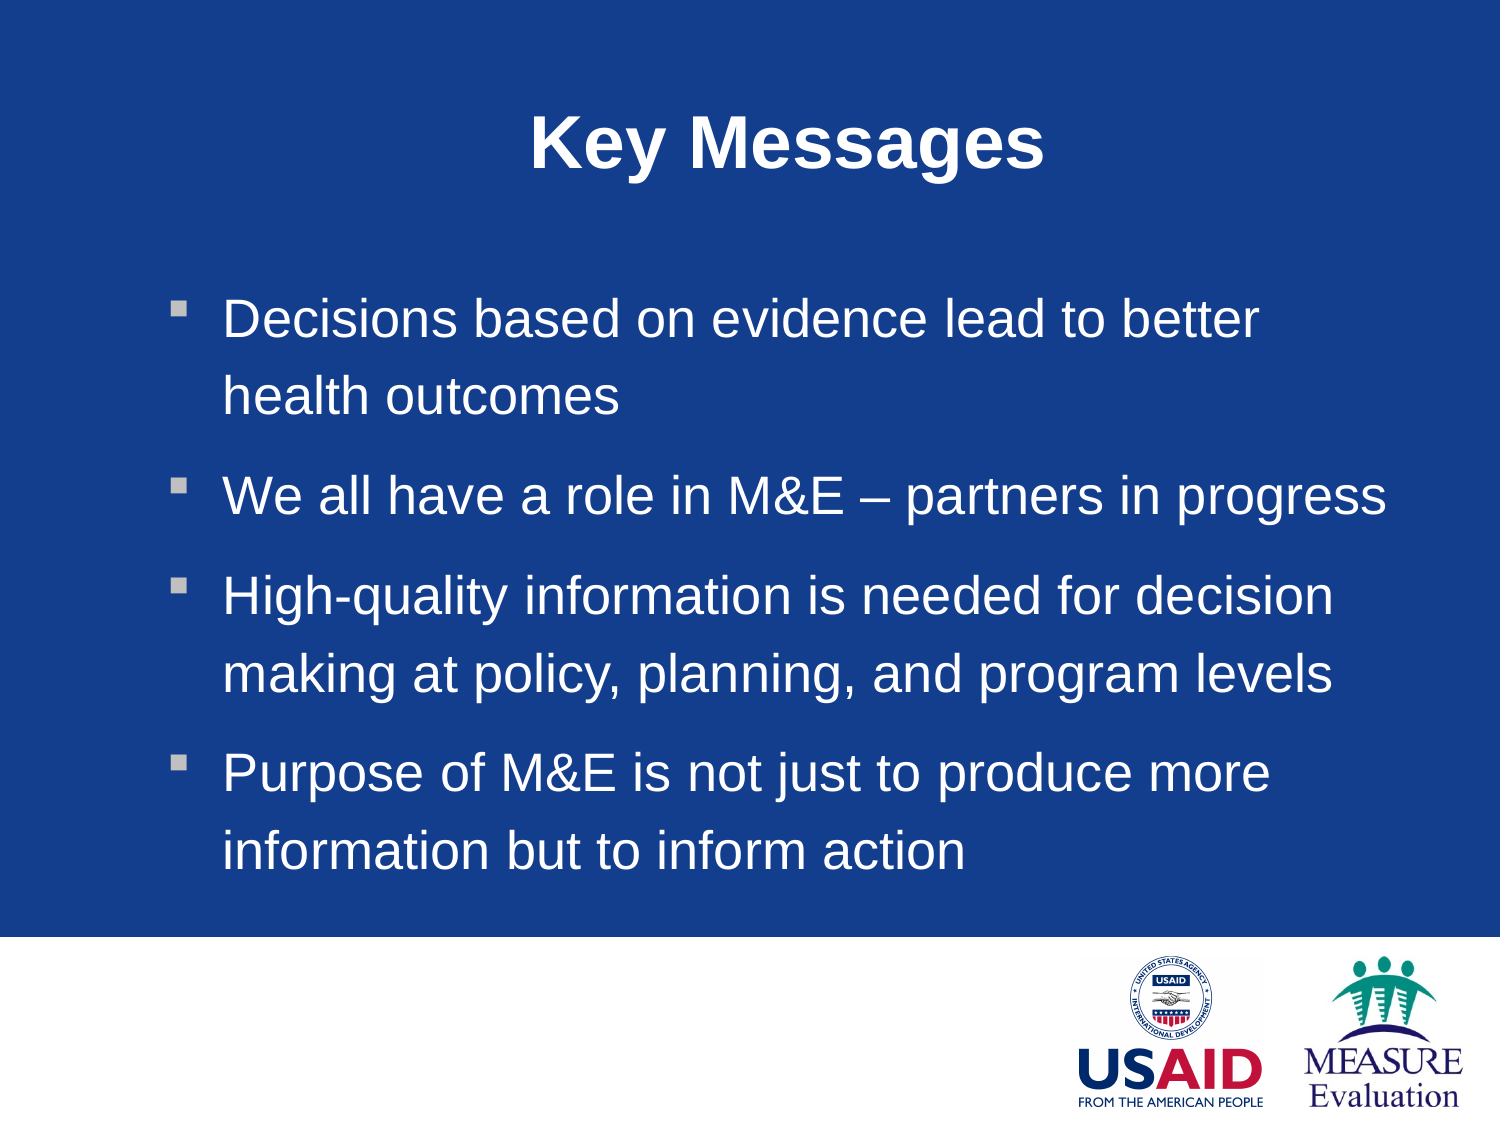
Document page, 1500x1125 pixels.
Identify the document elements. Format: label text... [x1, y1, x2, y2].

title Key Messages [151, 44, 1426, 233]
list Decisions based on evidence lead to better health outcomes We all have a role in M&E – partners in progress High-quality information is needed for decision making at policy, planning, and program levels Purpose of M&E is not just to produce more information but to inform action [151, 262, 1426, 913]
picture [1304, 956, 1463, 1107]
picture [1079, 956, 1263, 1107]
